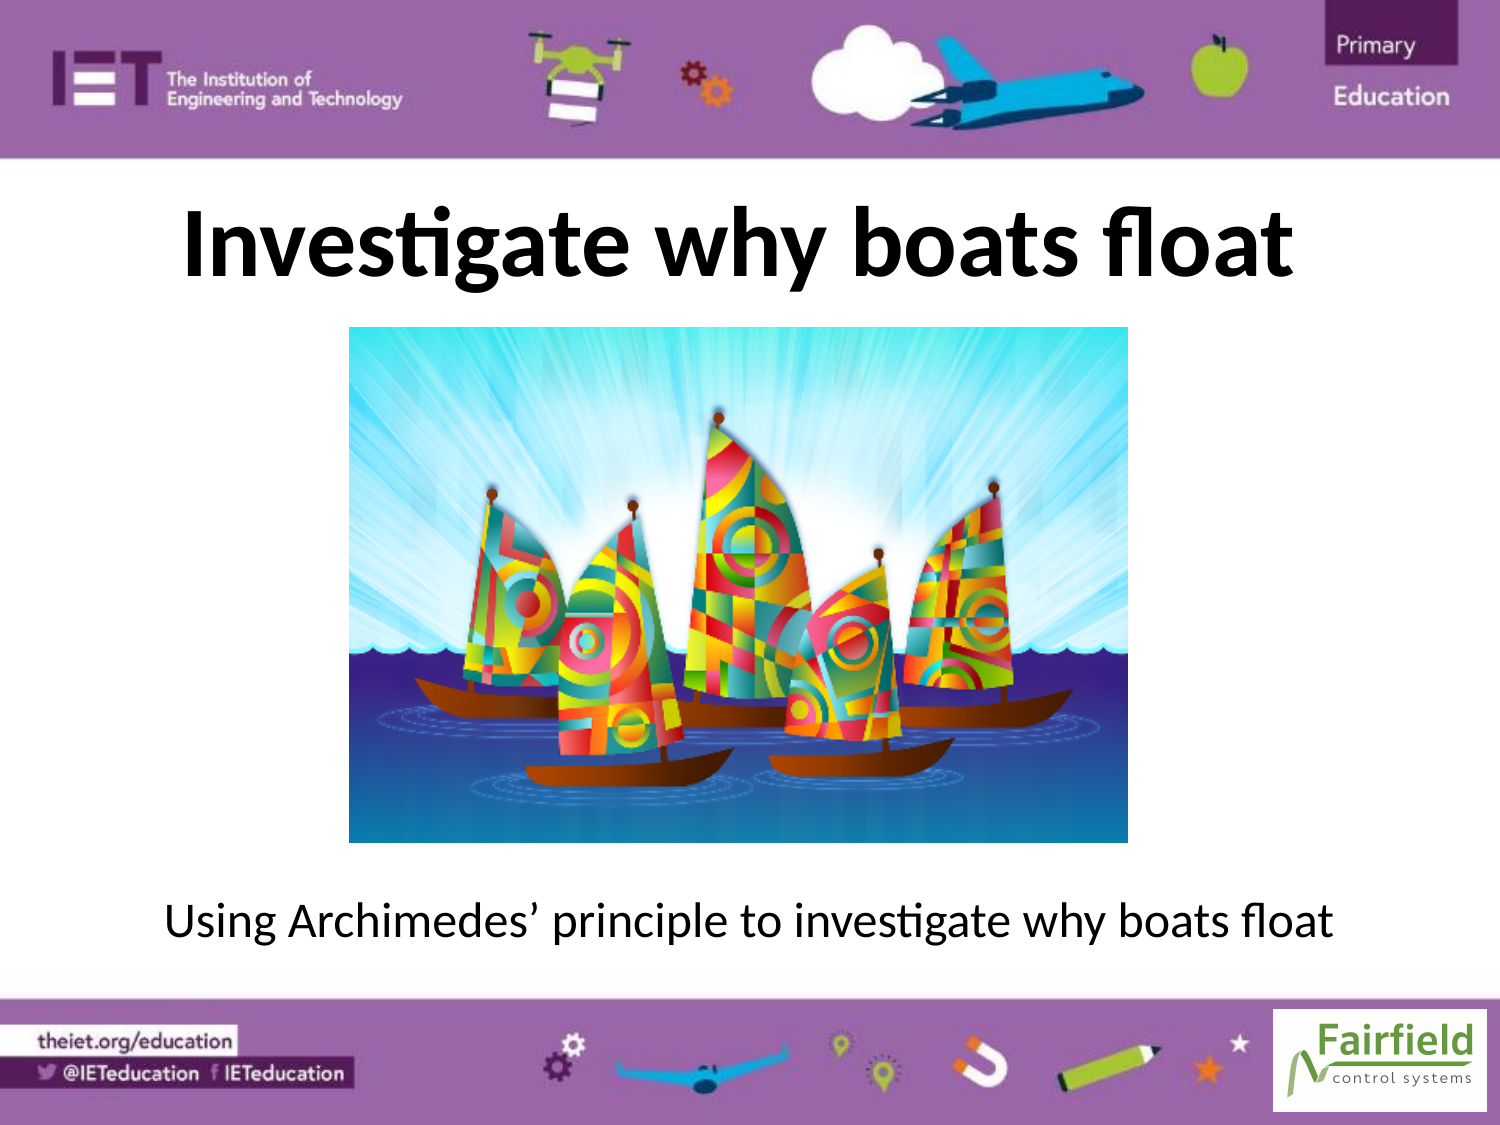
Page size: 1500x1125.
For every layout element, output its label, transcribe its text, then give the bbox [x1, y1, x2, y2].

picture [0, 0, 1500, 1125]
text_box Using Archimedes’ principle to investigate why boats float [44, 880, 1455, 955]
text_box Investigate why boats float [50, 169, 1428, 304]
